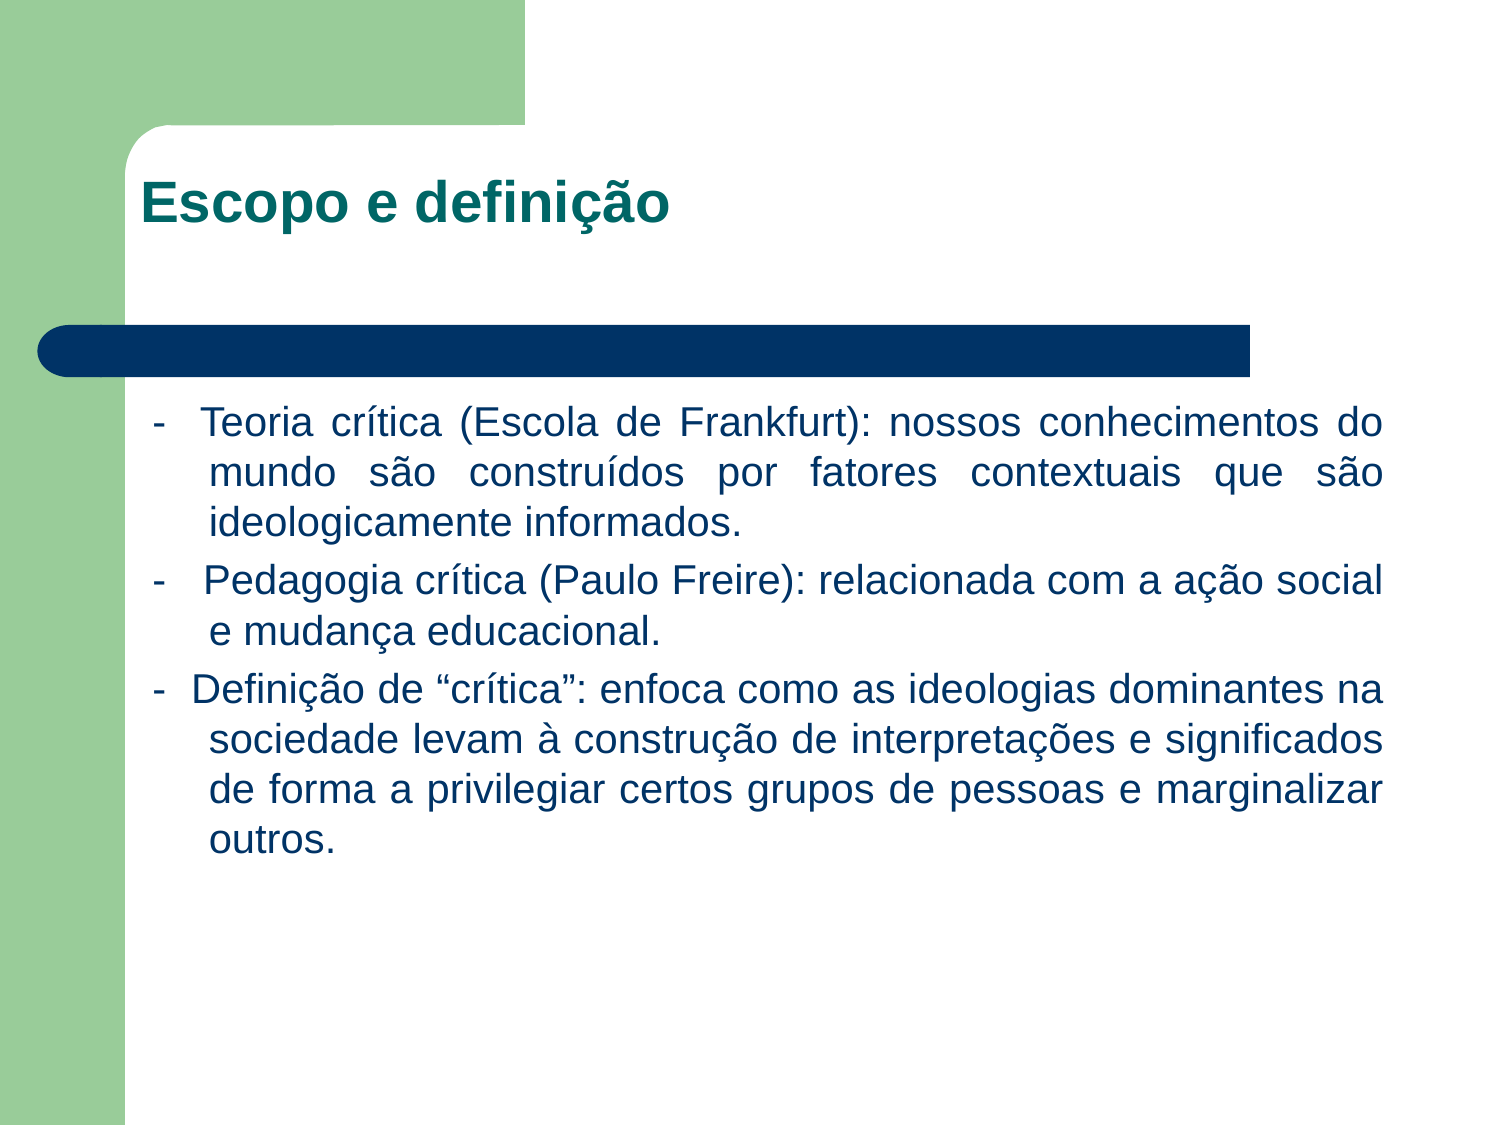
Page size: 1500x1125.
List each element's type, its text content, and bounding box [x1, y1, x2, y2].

title Escopo e definição [124, 124, 1426, 313]
list - Teoria crítica (Escola de Frankfurt): nossos conhecimentos do mundo são construídos por fatores contextuais que são ideologicamente informados. - Pedagogia crítica (Paulo Freire): relacionada com a ação social e mudança educacional. - Definição de “crítica”: enfoca como as ideologias dominantes na sociedade levam à construção de interpretações e significados de forma a privilegiar certos grupos de pessoas e marginalizar outros. [137, 387, 1400, 999]
